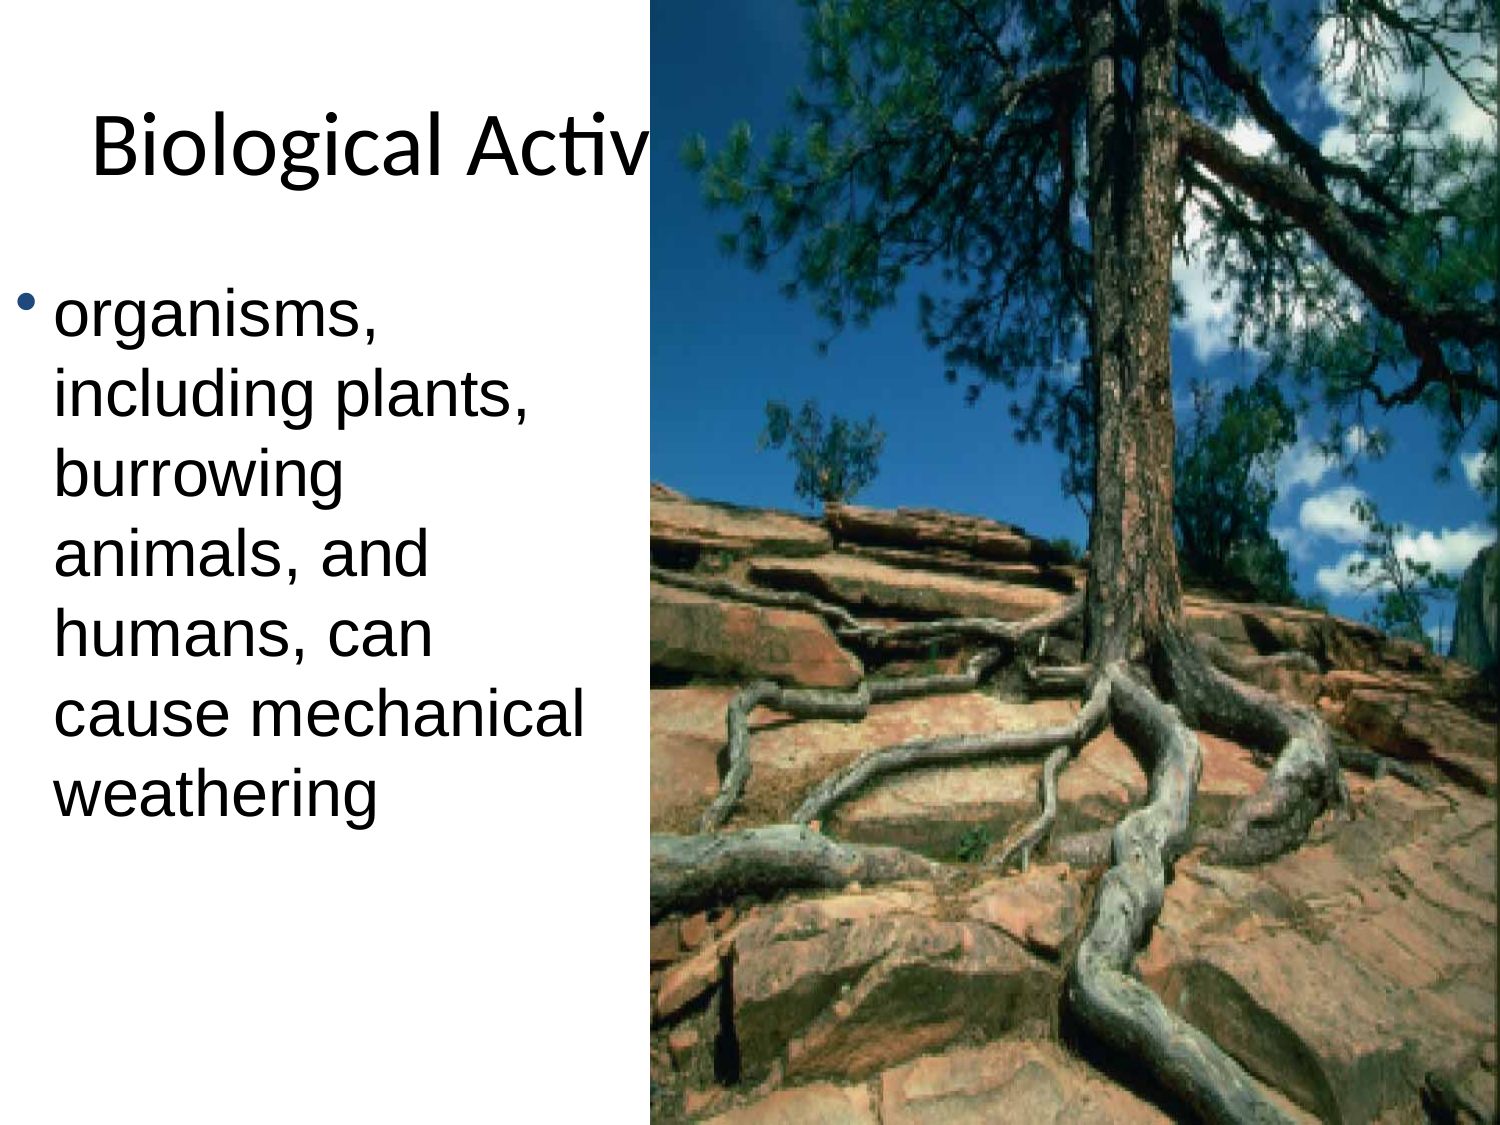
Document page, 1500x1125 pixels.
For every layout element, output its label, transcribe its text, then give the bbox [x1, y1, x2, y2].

list organisms, including plants, burrowing animals, and humans, can cause mechanical weathering [0, 262, 625, 1005]
title Biological Activity [75, 45, 644, 233]
picture [649, 0, 1500, 1125]
